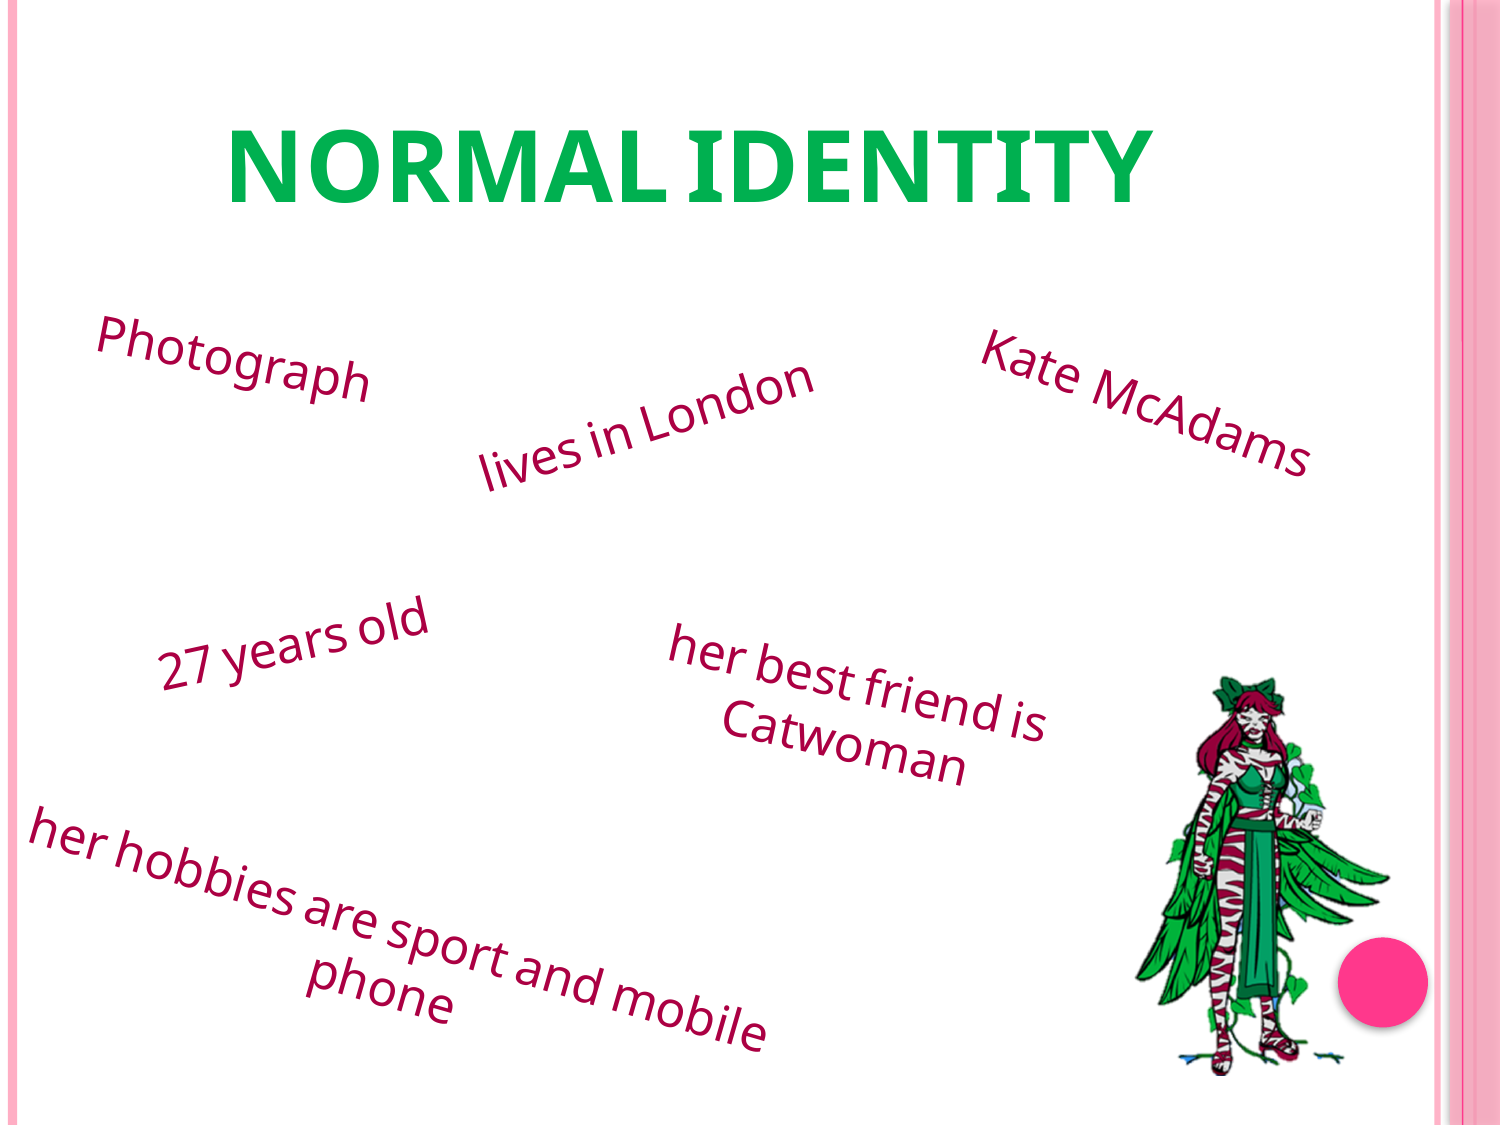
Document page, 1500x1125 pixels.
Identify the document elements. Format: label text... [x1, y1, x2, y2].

title NORMAL IDENTITY [76, 42, 1302, 231]
picture [1123, 669, 1432, 1077]
text_box her hobbies are sport and mobile phone [0, 777, 808, 1125]
text_box her best friend is Catwoman [572, 586, 1117, 837]
text_box Photograph [76, 290, 456, 436]
list Kate McAdams [950, 302, 1361, 528]
text_box lives in London [455, 326, 852, 515]
text_box 27 years old [135, 564, 487, 712]
